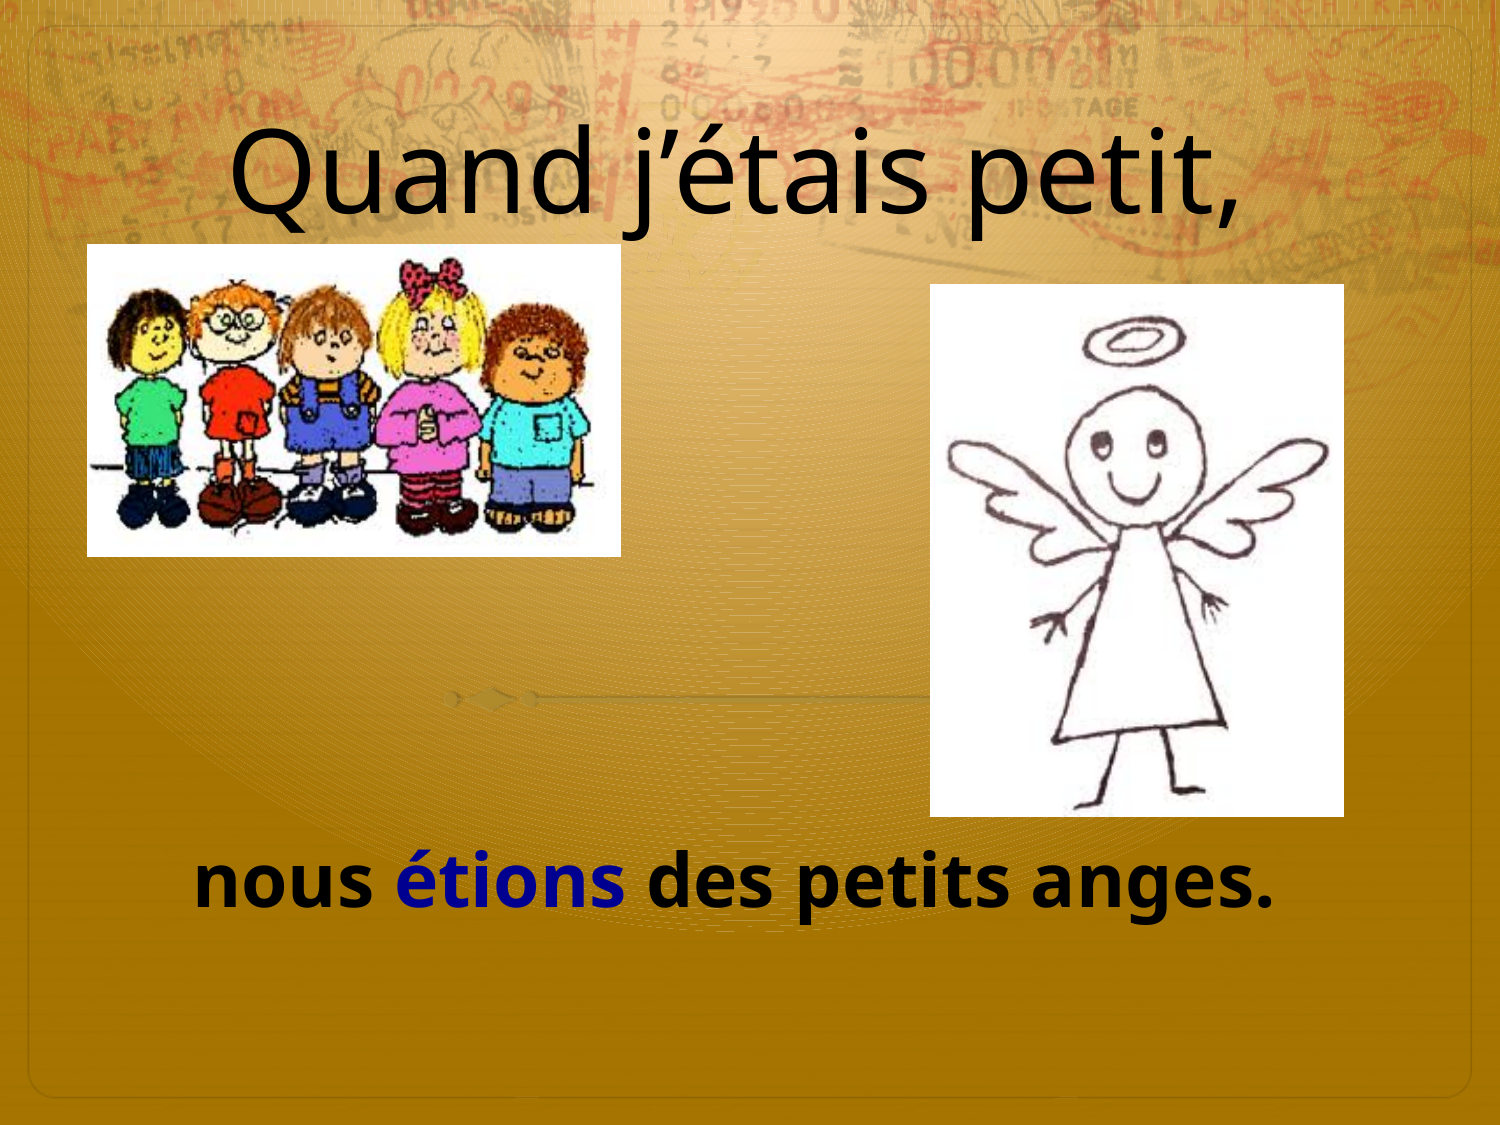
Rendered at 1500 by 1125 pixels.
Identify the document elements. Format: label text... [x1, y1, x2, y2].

subtitle nous étions des petits anges. [87, 825, 1401, 1025]
title Quand j’étais petit, [80, 125, 1393, 245]
picture [0, 0, 1500, 1125]
